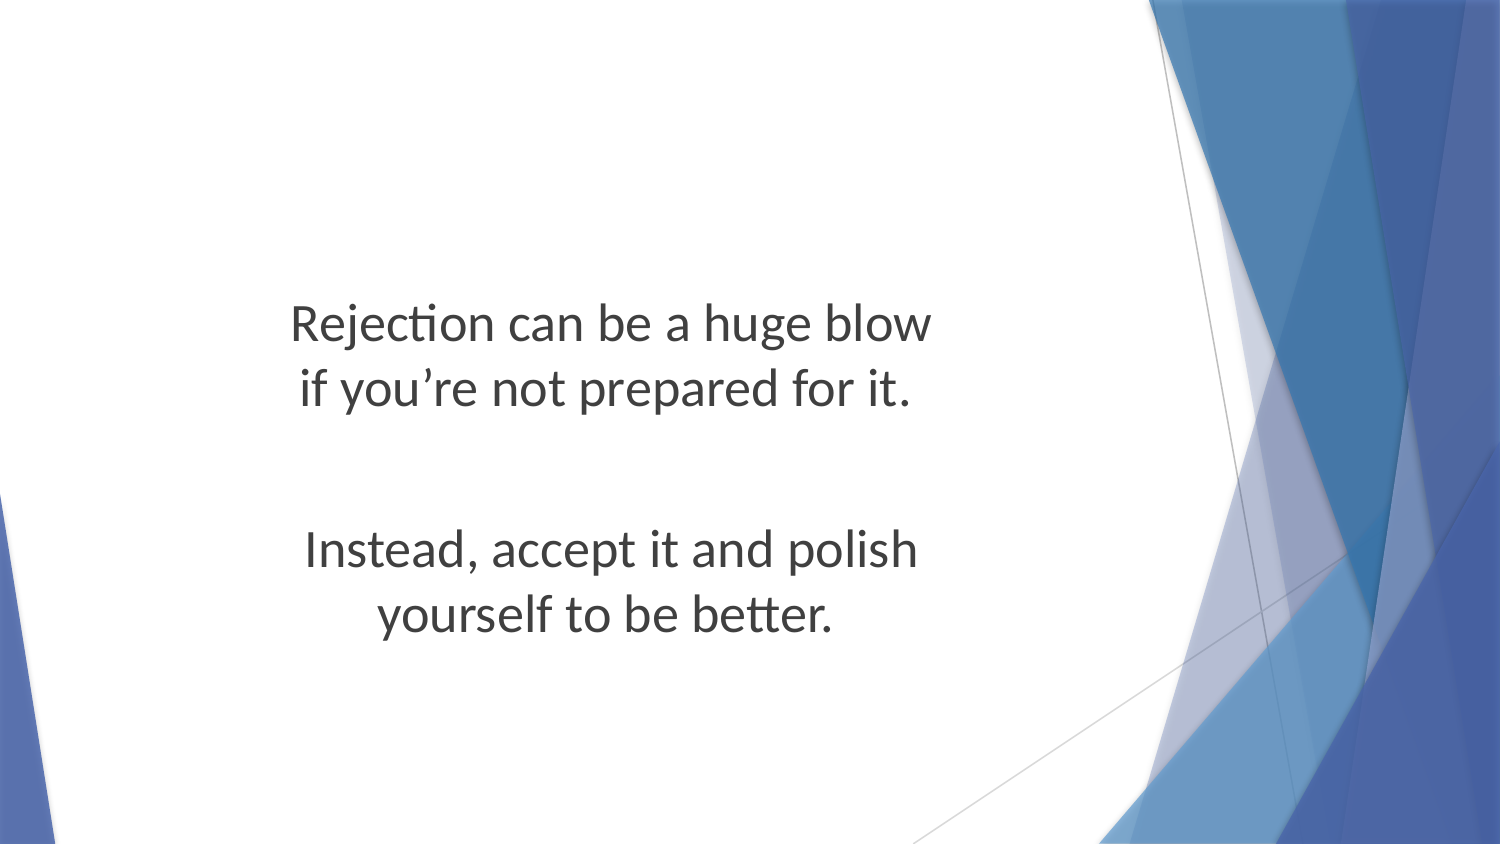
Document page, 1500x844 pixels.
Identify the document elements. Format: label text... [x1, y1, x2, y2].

list Rejection can be a huge blow if you’re not prepared for it. Instead, accept it and polish yourself to be better. [83, 280, 1141, 635]
